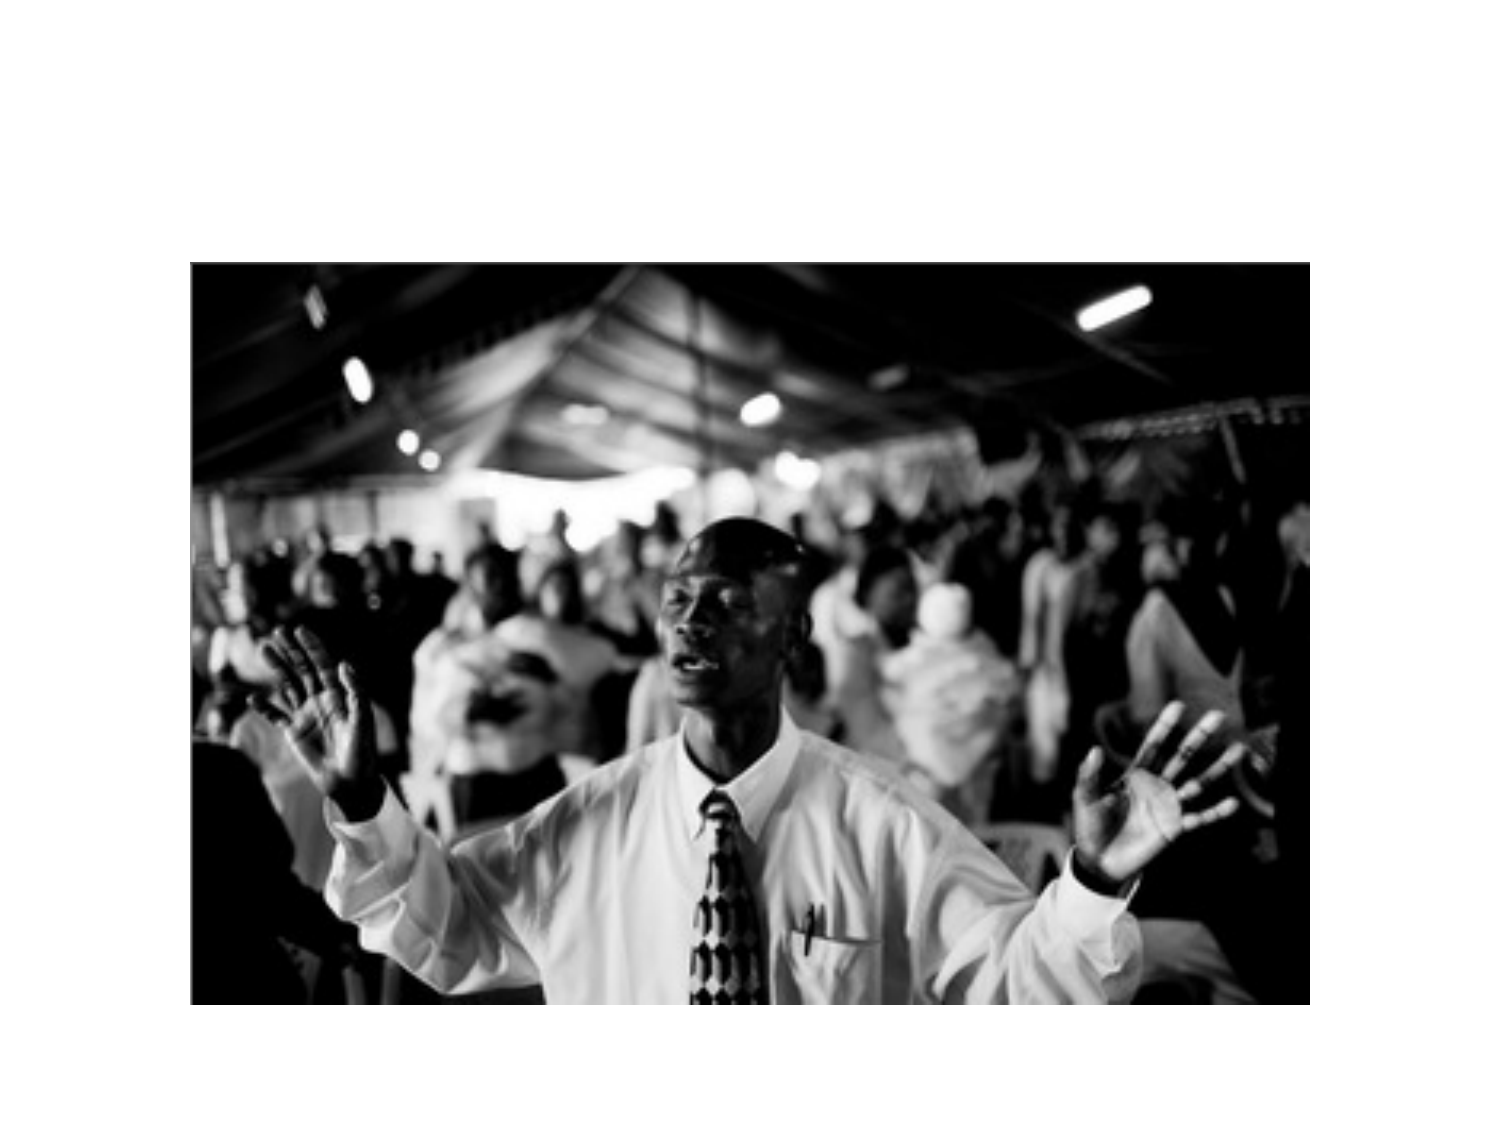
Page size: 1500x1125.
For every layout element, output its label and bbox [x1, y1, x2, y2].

list [74, 262, 1426, 1006]
